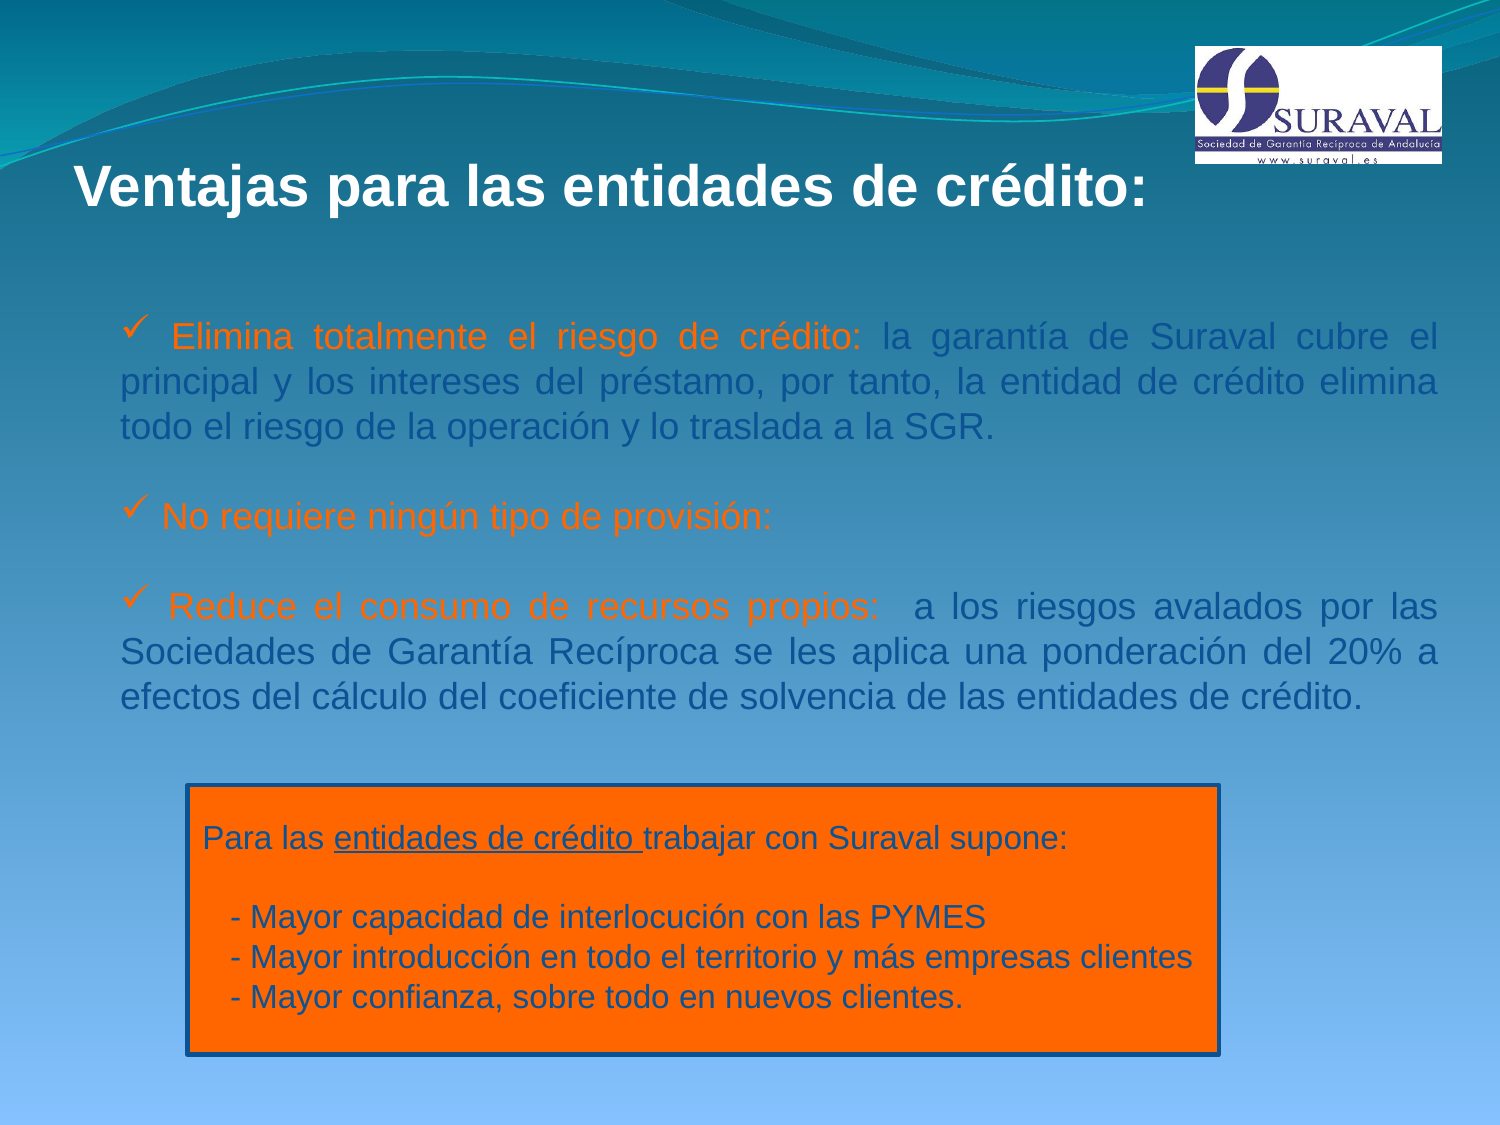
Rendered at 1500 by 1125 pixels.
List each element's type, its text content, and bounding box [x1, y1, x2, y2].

picture [1195, 46, 1442, 165]
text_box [1189, 140, 1231, 176]
text_box Para las entidades de crédito trabajar con Suraval supone: - Mayor capacidad de interlocución con las PYMES - Mayor introducción en todo el territorio y más empresas clientes - Mayor confianza, sobre todo en nuevos clientes. [187, 808, 1289, 1023]
text_box Ventajas para las entidades de crédito: [58, 140, 1231, 226]
text_box Elimina totalmente el riesgo de crédito: la garantía de Suraval cubre el principal y los intereses del préstamo, por tanto, la entidad de crédito elimina todo el riesgo de la operación y lo traslada a la SGR. No requiere ningún tipo de provisión: Reduce el consumo de recursos propios: a los riesgos avalados por las Sociedades de Garantía Recíproca se les aplica una ponderación del 20% a efectos del cálculo del coeficiente de solvencia de las entidades de crédito. [105, 304, 1453, 725]
text_box [185, 783, 1221, 1057]
